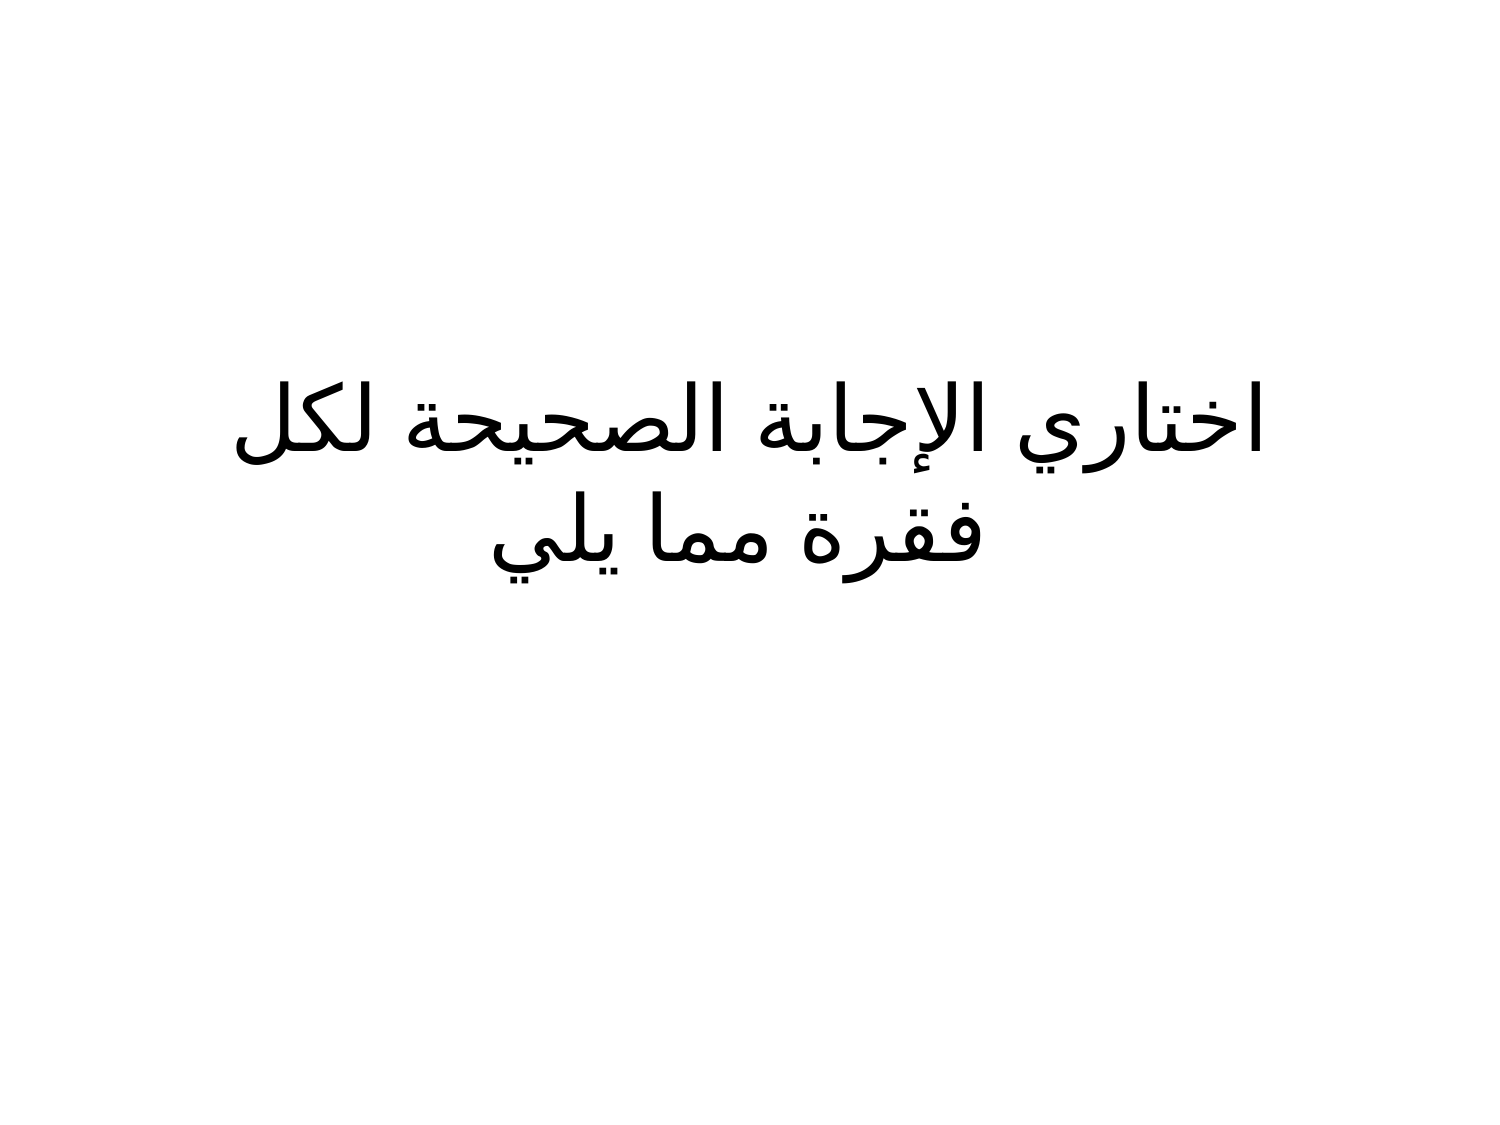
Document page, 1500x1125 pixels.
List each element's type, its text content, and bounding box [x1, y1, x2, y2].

title اختاري الإجابة الصحيحة لكل فقرة مما يلي [112, 349, 1388, 591]
